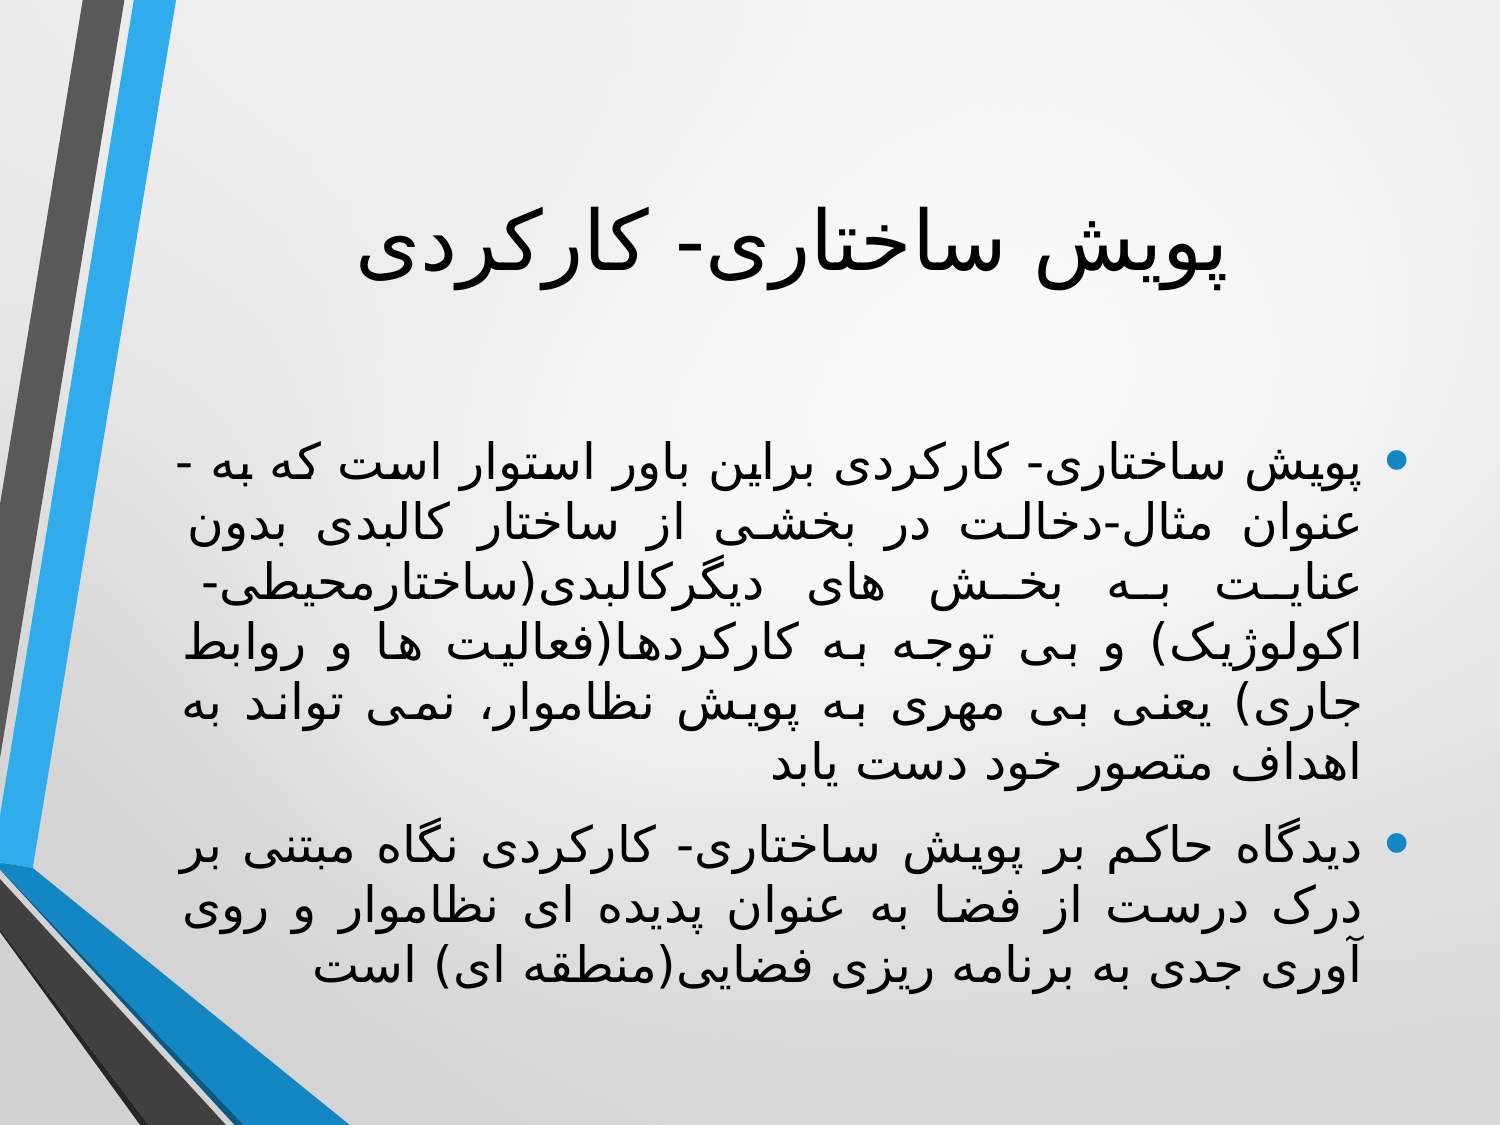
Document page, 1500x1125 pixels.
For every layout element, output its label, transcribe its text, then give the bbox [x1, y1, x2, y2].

list پویش ساختاری- کارکردی براین باور استوار است که به -عنوان مثال-دخالت در بخشی از ساختار کالبدی بدون عنایت به بخش های دیگرکالبدی(ساختارمحیطی- اکولوژیک) و بی توجه به کارکردها(فعالیت ها و روابط جاری) یعنی بی مهری به پویش نظاموار، نمی تواند به اهداف متصور خود دست یابد دیدگاه حاکم بر پویش ساختاری- کارکردی نگاه مبتنی بر درک درست از فضا به عنوان پدیده ای نظاموار و روی آوری جدی به برنامه ریزی فضایی(منطقه ای) است [161, 437, 1425, 985]
title پویش ساختاری- کارکردی [161, 75, 1425, 400]
